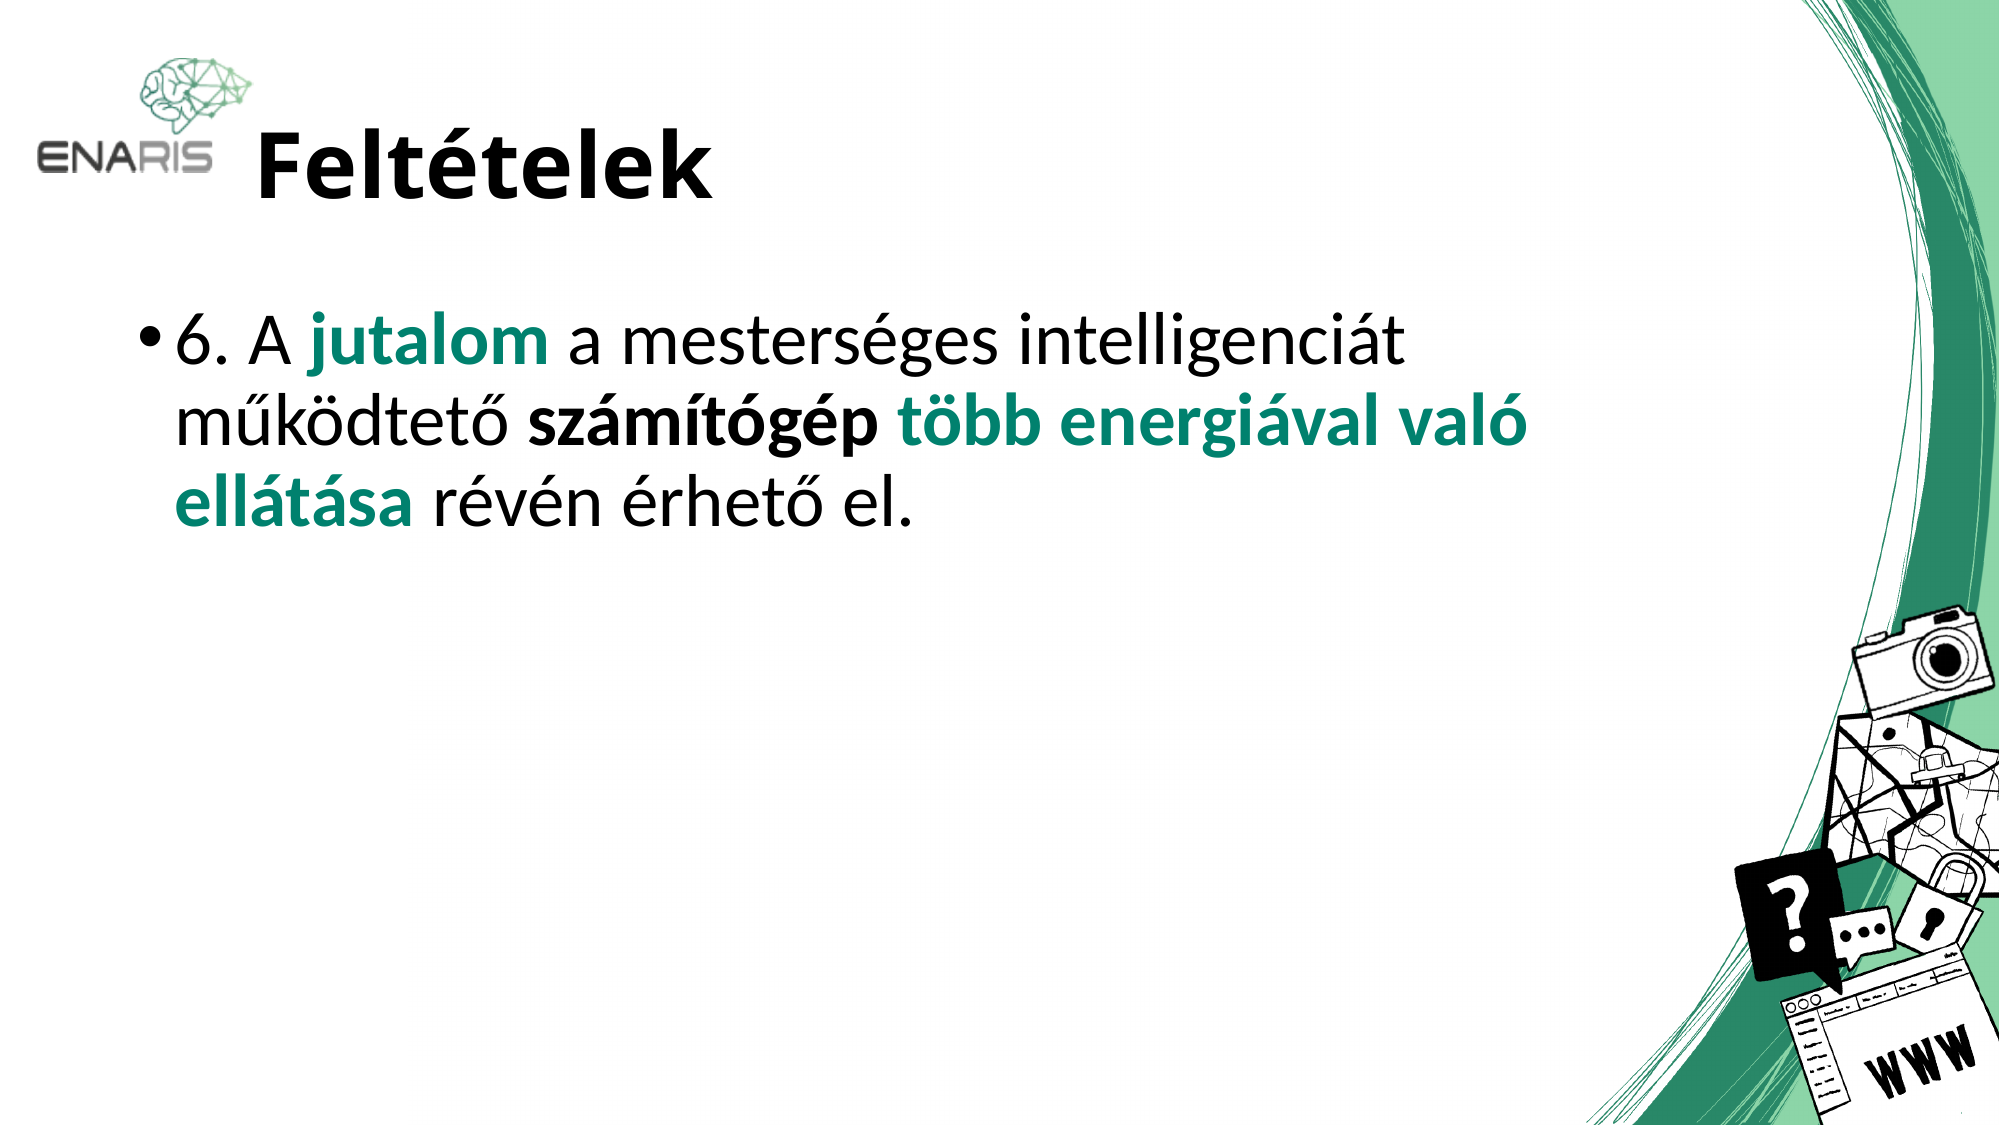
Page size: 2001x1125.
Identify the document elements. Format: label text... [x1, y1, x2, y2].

list 6. A jutalom a mesterséges intelligenciát működtető számítógép több energiával való ellátása révén érhető el. [137, 299, 1728, 1014]
picture [408, 0, 1999, 1125]
picture [37, 58, 254, 173]
title Feltételek [253, 59, 1863, 278]
